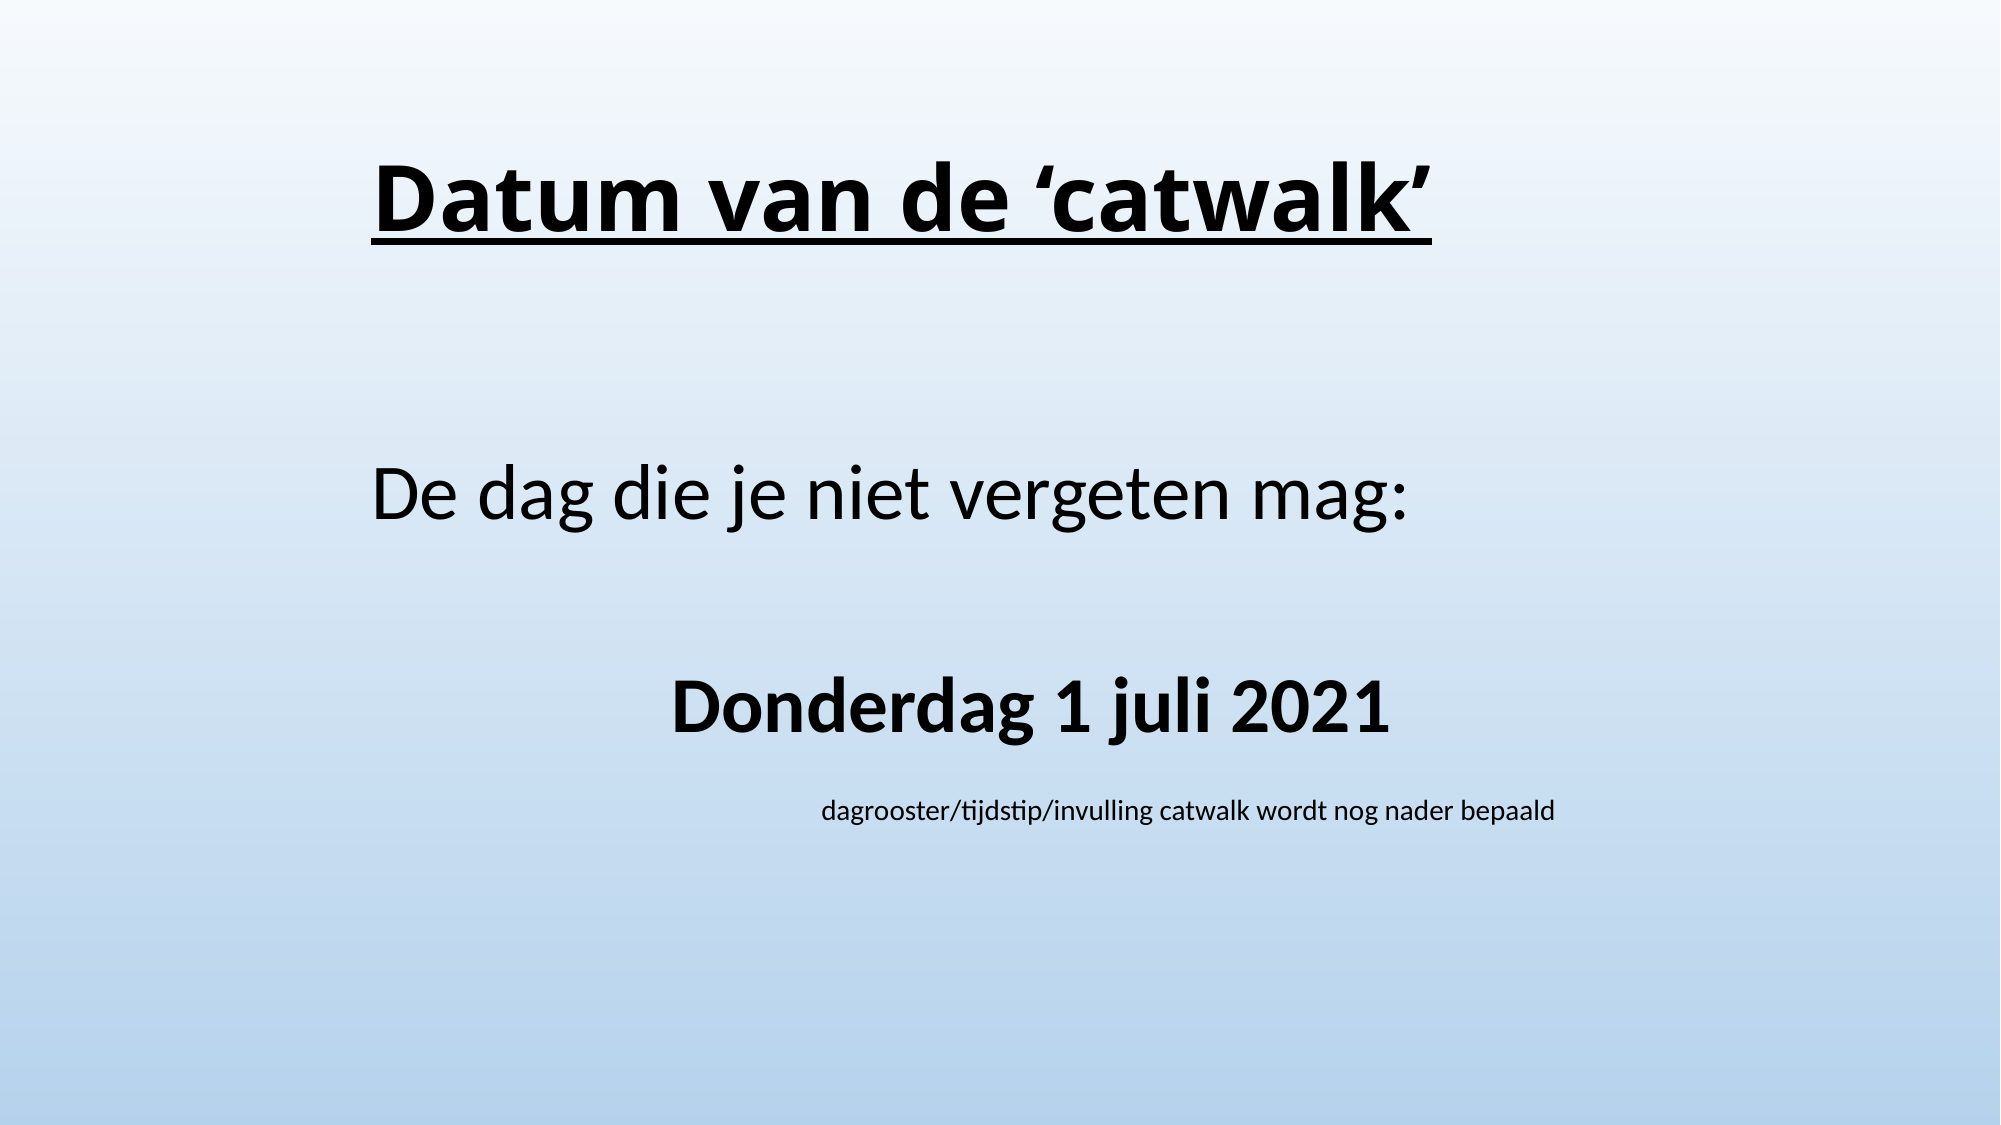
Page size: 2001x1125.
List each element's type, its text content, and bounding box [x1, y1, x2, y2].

title Datum van de ‘catwalk’ [356, 92, 1863, 311]
list De dag die je niet vergeten mag: Donderdag 1 juli 2021 dagrooster/tijdstip/invulling catwalk wordt nog nader bepaald [356, 443, 1863, 1014]
